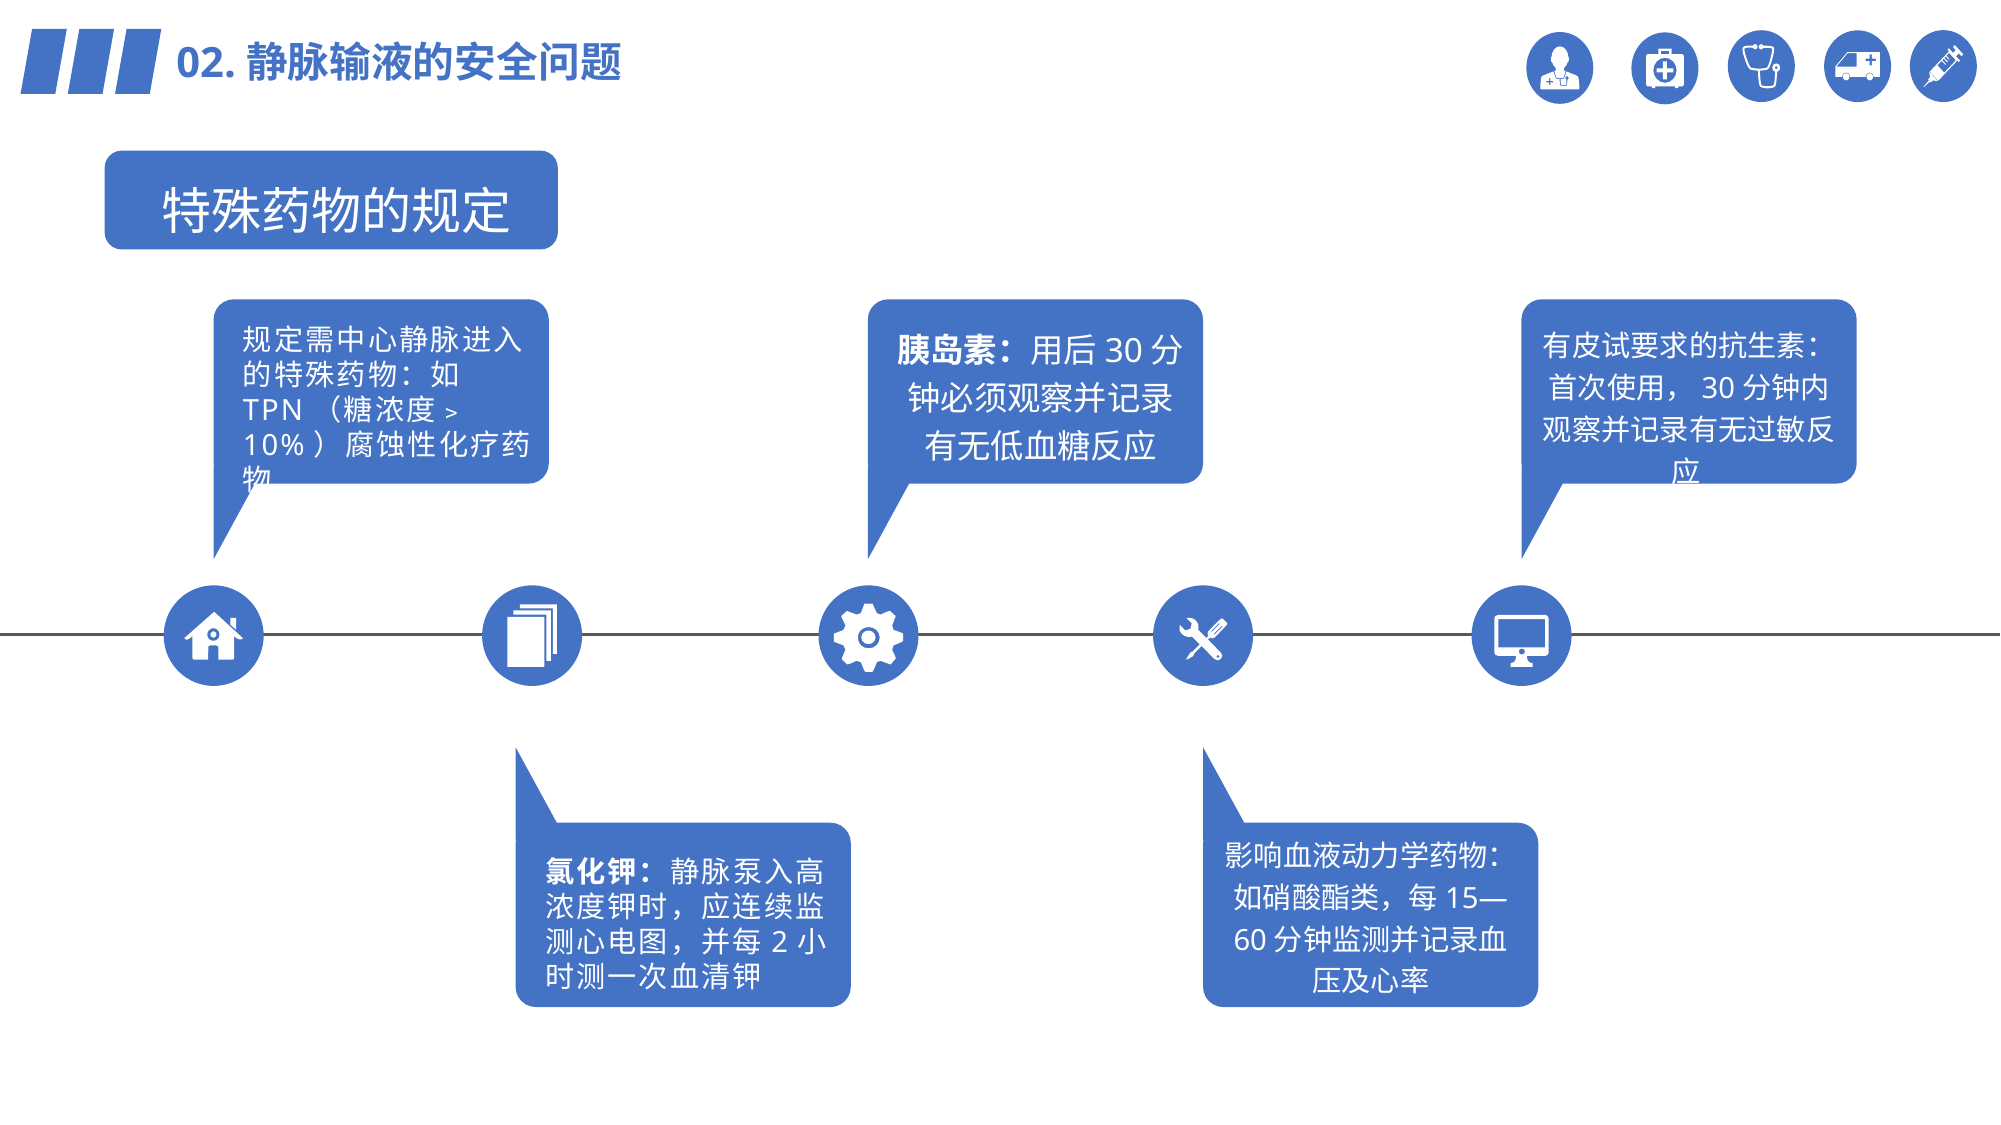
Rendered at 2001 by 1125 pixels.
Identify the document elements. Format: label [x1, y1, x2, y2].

text_box [515, 747, 851, 1008]
text_box [213, 299, 549, 560]
text_box [1203, 747, 1539, 1008]
text_box [867, 299, 1204, 560]
text_box [0, 585, 2000, 686]
text_box [1521, 299, 1857, 560]
text_box [105, 142, 557, 249]
text_box [20, 28, 703, 94]
